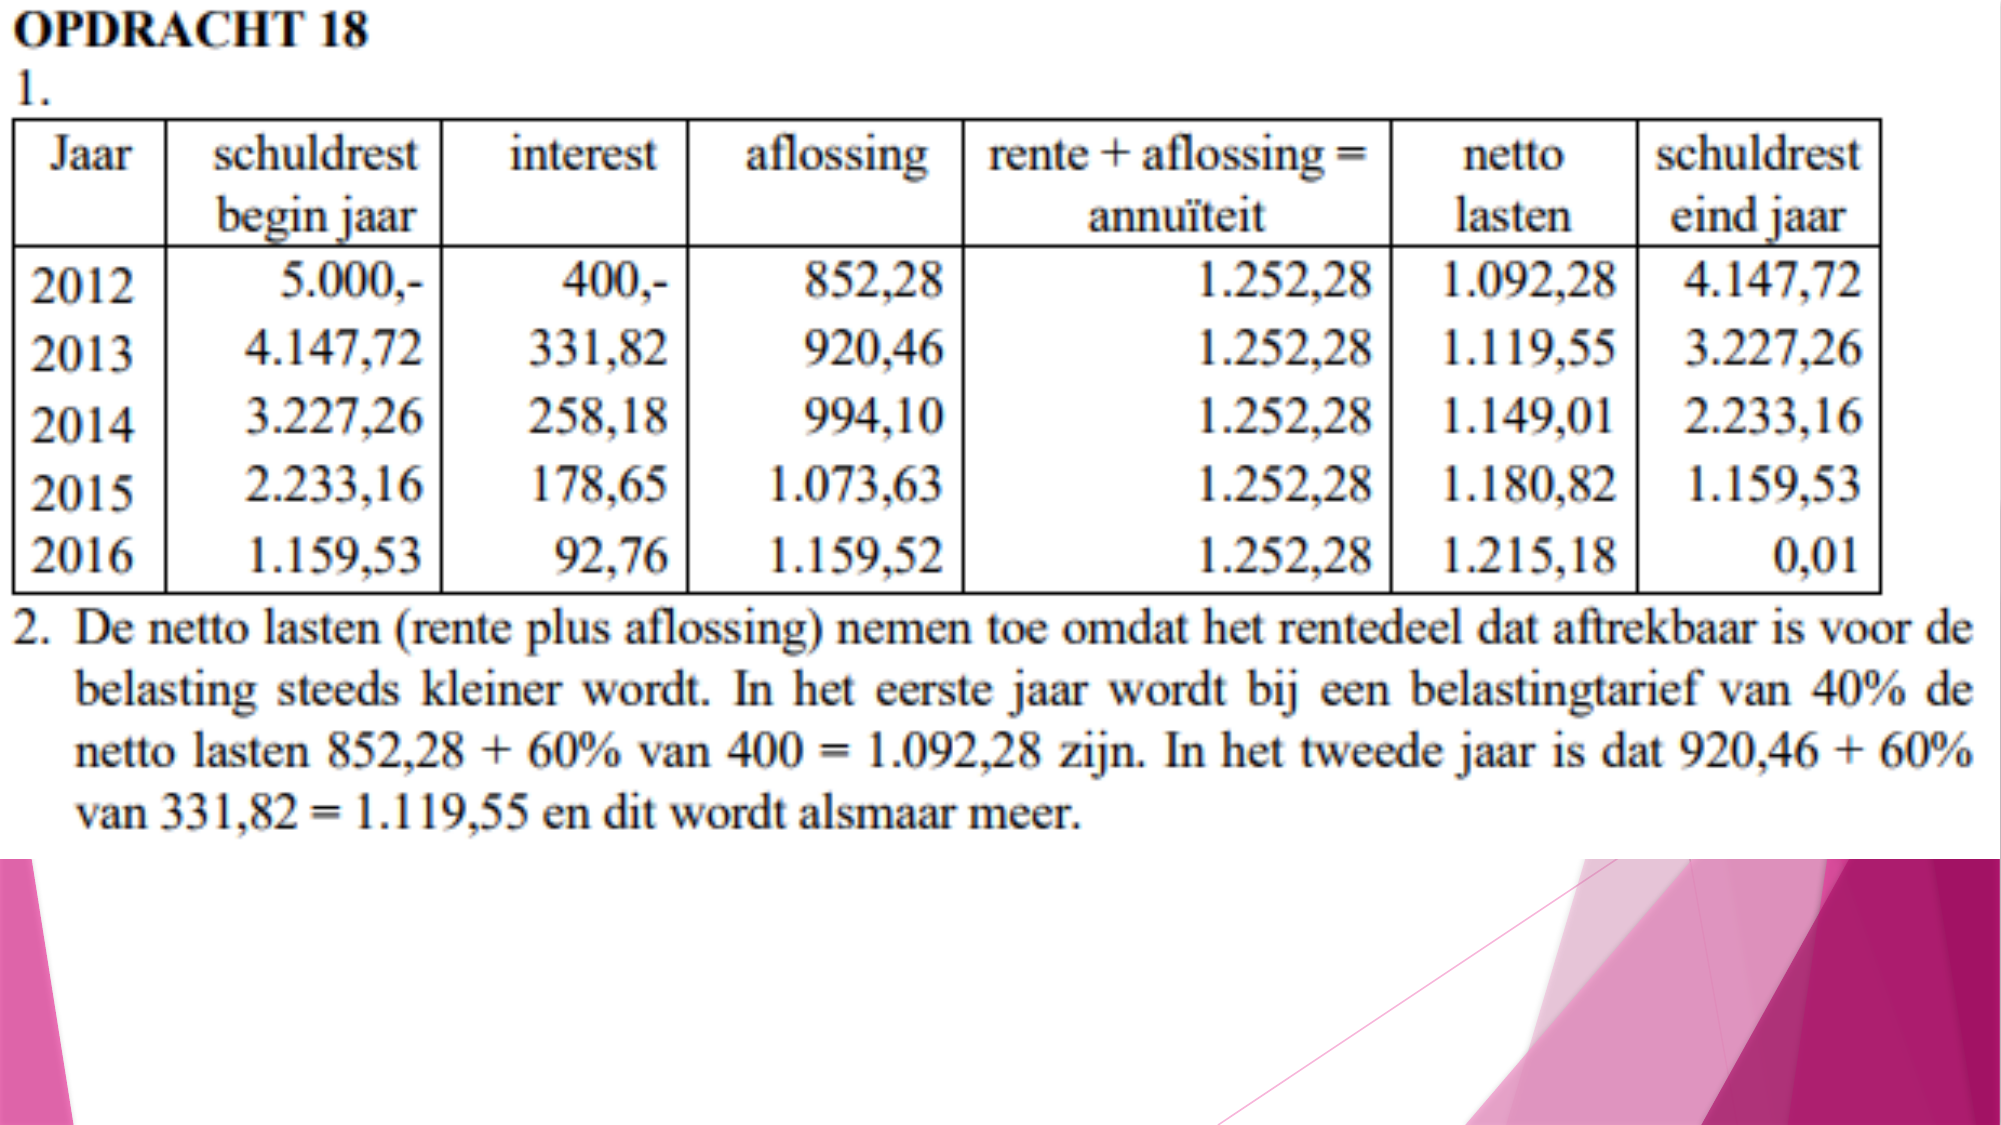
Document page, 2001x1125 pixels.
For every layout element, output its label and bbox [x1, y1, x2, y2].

picture [0, 0, 2000, 860]
